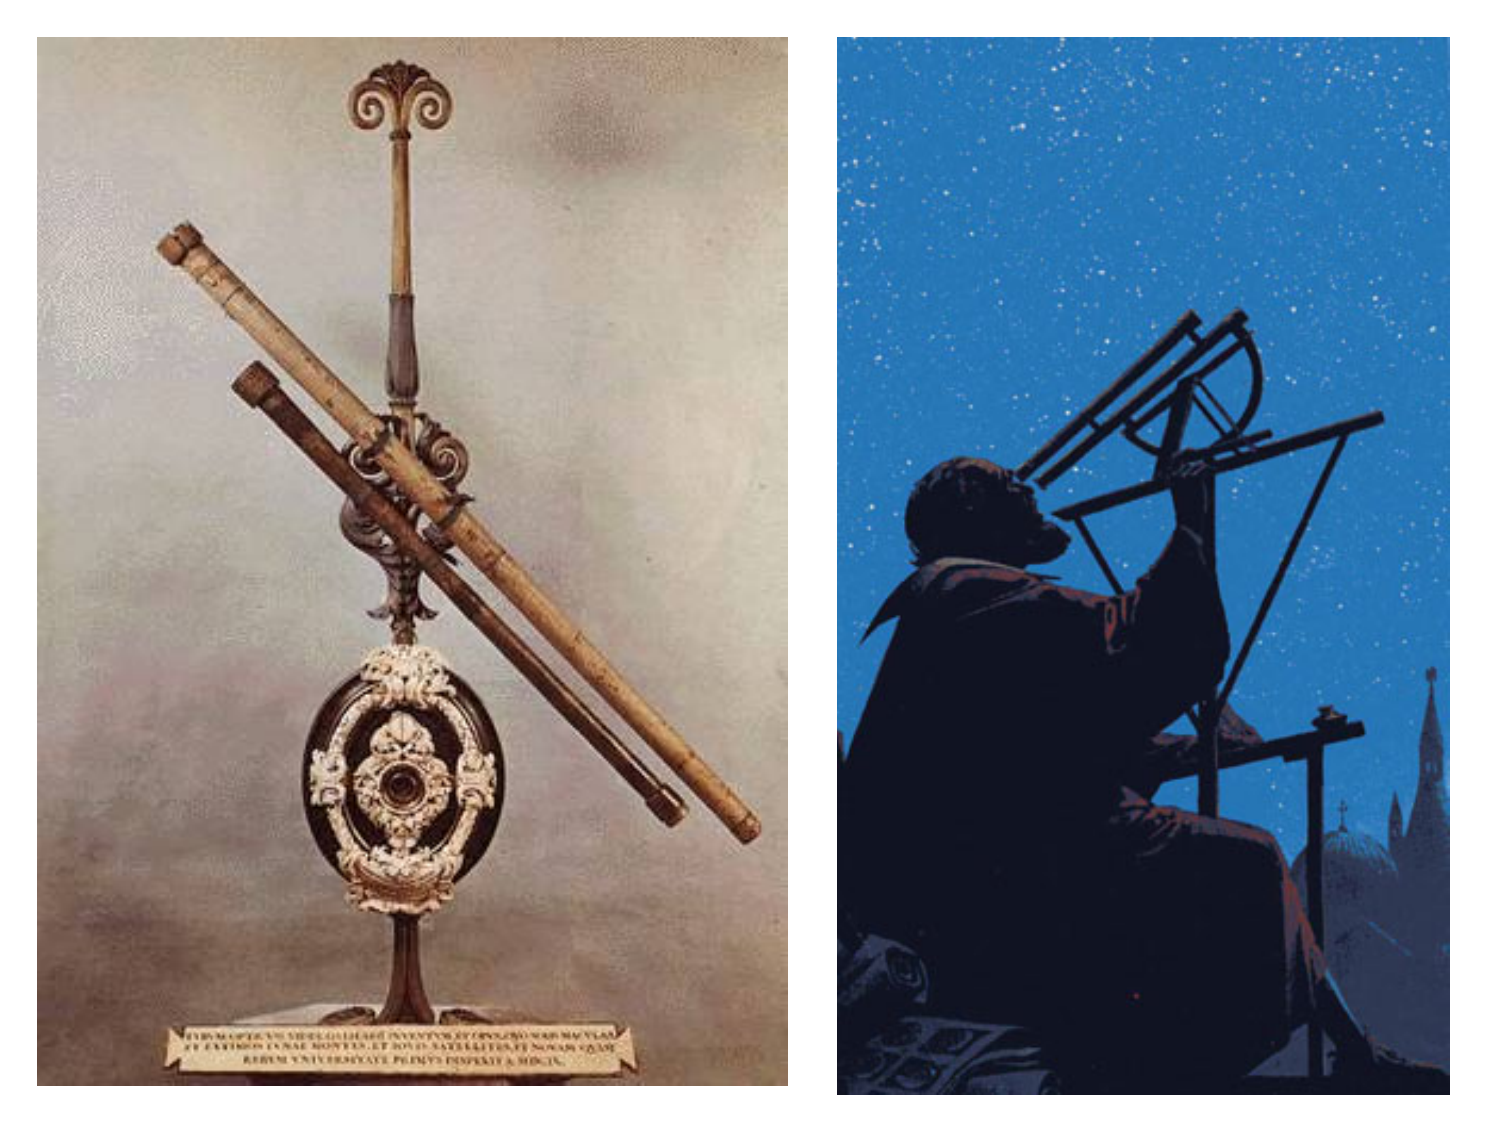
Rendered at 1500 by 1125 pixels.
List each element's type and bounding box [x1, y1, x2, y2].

picture [837, 37, 1451, 1095]
picture [37, 37, 788, 1086]
